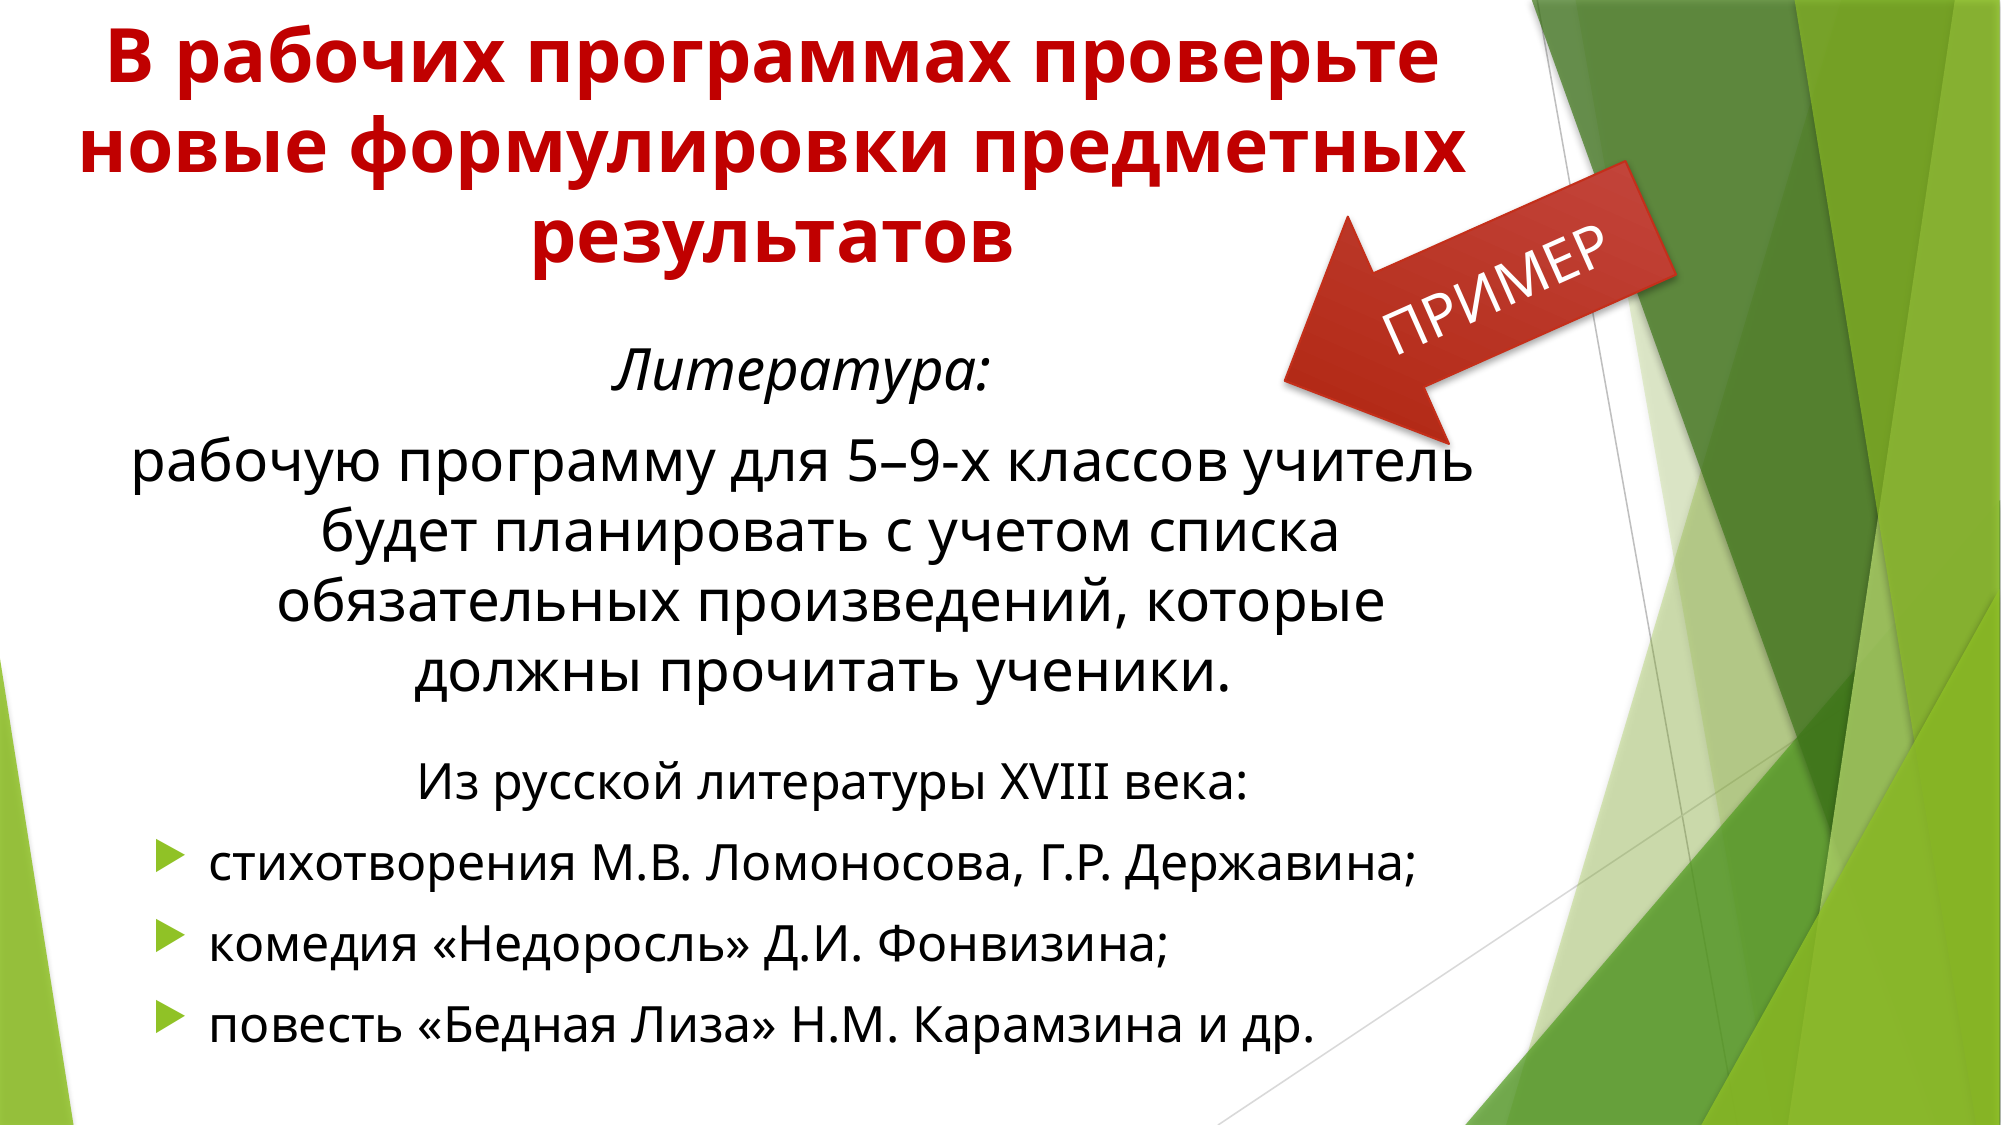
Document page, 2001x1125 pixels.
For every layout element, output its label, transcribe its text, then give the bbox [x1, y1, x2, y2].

text_box ПРИМЕР [1283, 160, 1677, 445]
text_box Из русской литературы XVIII века: стихотворения М.В. Ломоносова, Г.Р. Державина; комедия «Недоросль» Д.И. Фонвизина; повесть «Бедная Лиза» Н.М. Карамзина и др. [136, 741, 1530, 1125]
list Литература: рабочую программу для 5–9-х классов учитель будет планировать с учетом списка обязательных произведений, которые должны прочитать ученики. [111, 324, 1494, 752]
title В рабочих программах проверьте новые формулировки предметных результатов [0, 0, 1554, 280]
